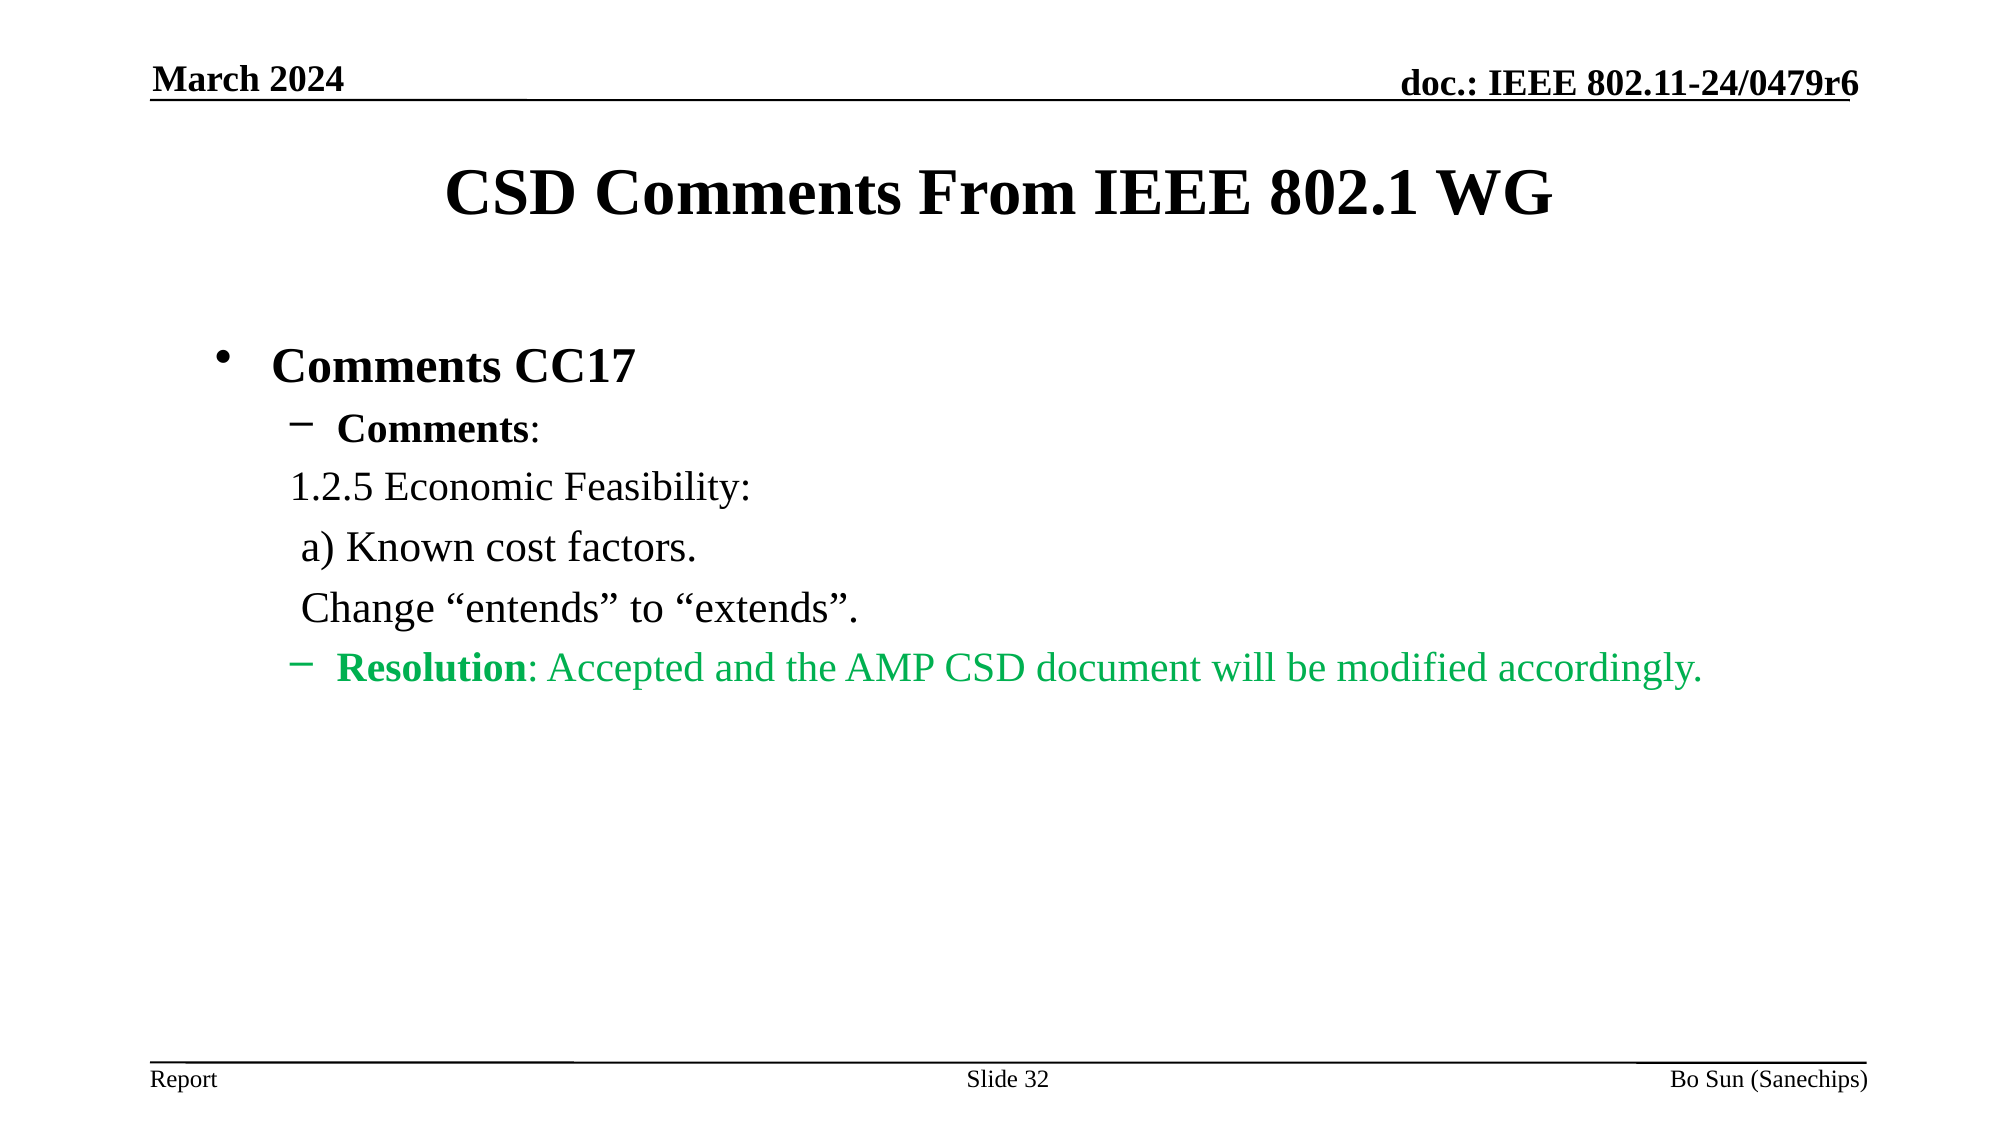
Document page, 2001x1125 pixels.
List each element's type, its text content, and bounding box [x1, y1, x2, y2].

text_box Comments CC17 Comments: 1.2.5 Economic Feasibility: a) Known cost factors. Change “entends” to “extends”. Resolution: Accepted and the AMP CSD document will be modified accordingly. [200, 324, 1800, 1039]
slide_number Slide 32 [949, 1061, 1067, 1123]
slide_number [152, 54, 563, 100]
footer Bo Sun (Sanechips) [1171, 1061, 1869, 1093]
text_box CSD Comments From IEEE 802.1 WG [200, 100, 1800, 276]
